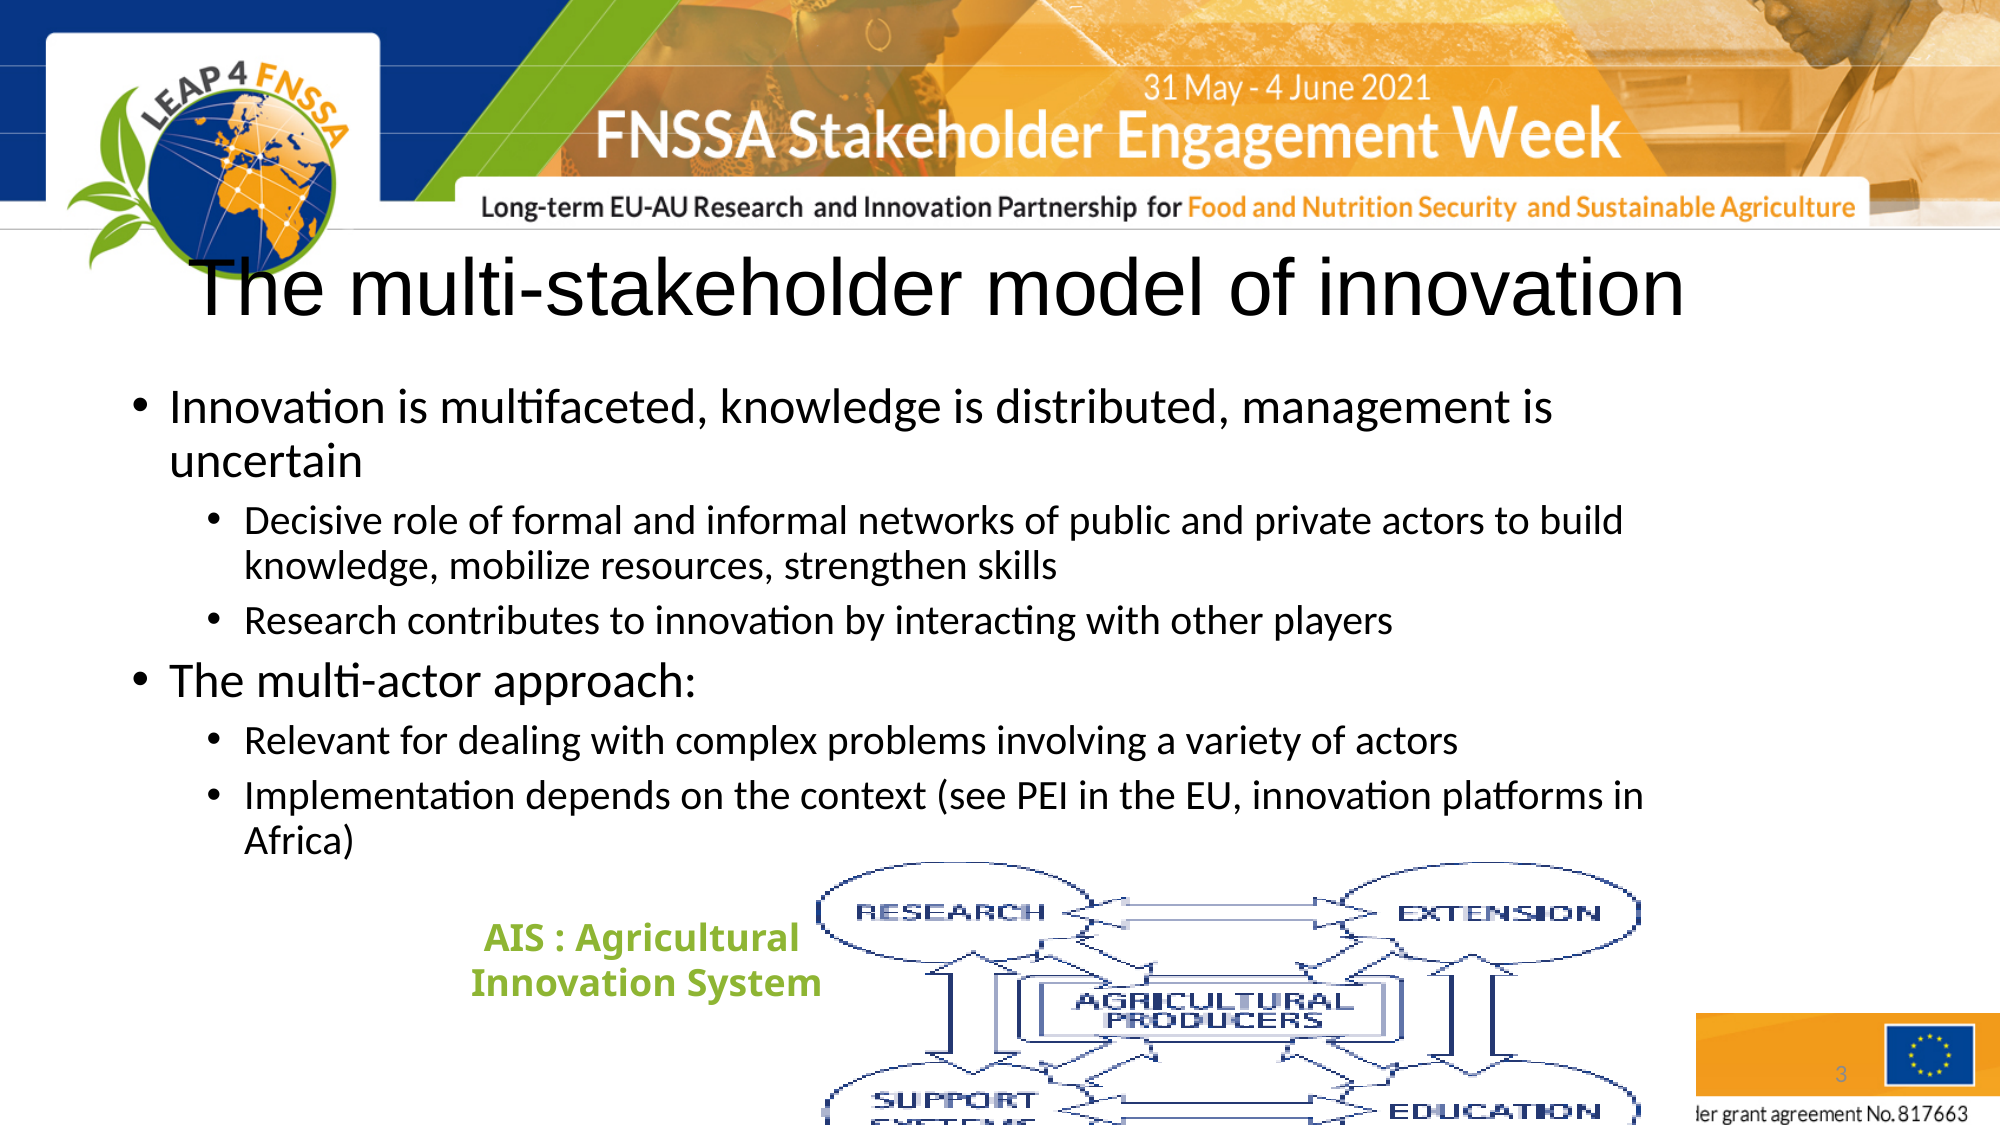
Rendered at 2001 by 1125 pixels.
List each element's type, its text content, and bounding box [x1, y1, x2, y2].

list Innovation is multifaceted, knowledge is distributed, management is uncertain Decisive role of formal and informal networks of public and private actors to build knowledge, mobilize resources, strengthen skills Research contributes to innovation by interacting with other players The multi-actor approach: Relevant for dealing with complex problems involving a variety of actors Implementation depends on the context (see PEI in the EU, innovation platforms in Africa) [41, 372, 1717, 960]
slide_number 3 [1696, 1042, 1863, 1103]
text_box AIS : Agricultural Innovation System [456, 906, 689, 1012]
title The multi-stakeholder model of innovation [172, 195, 1717, 372]
picture [0, 851, 2000, 1125]
picture [0, 0, 2000, 333]
